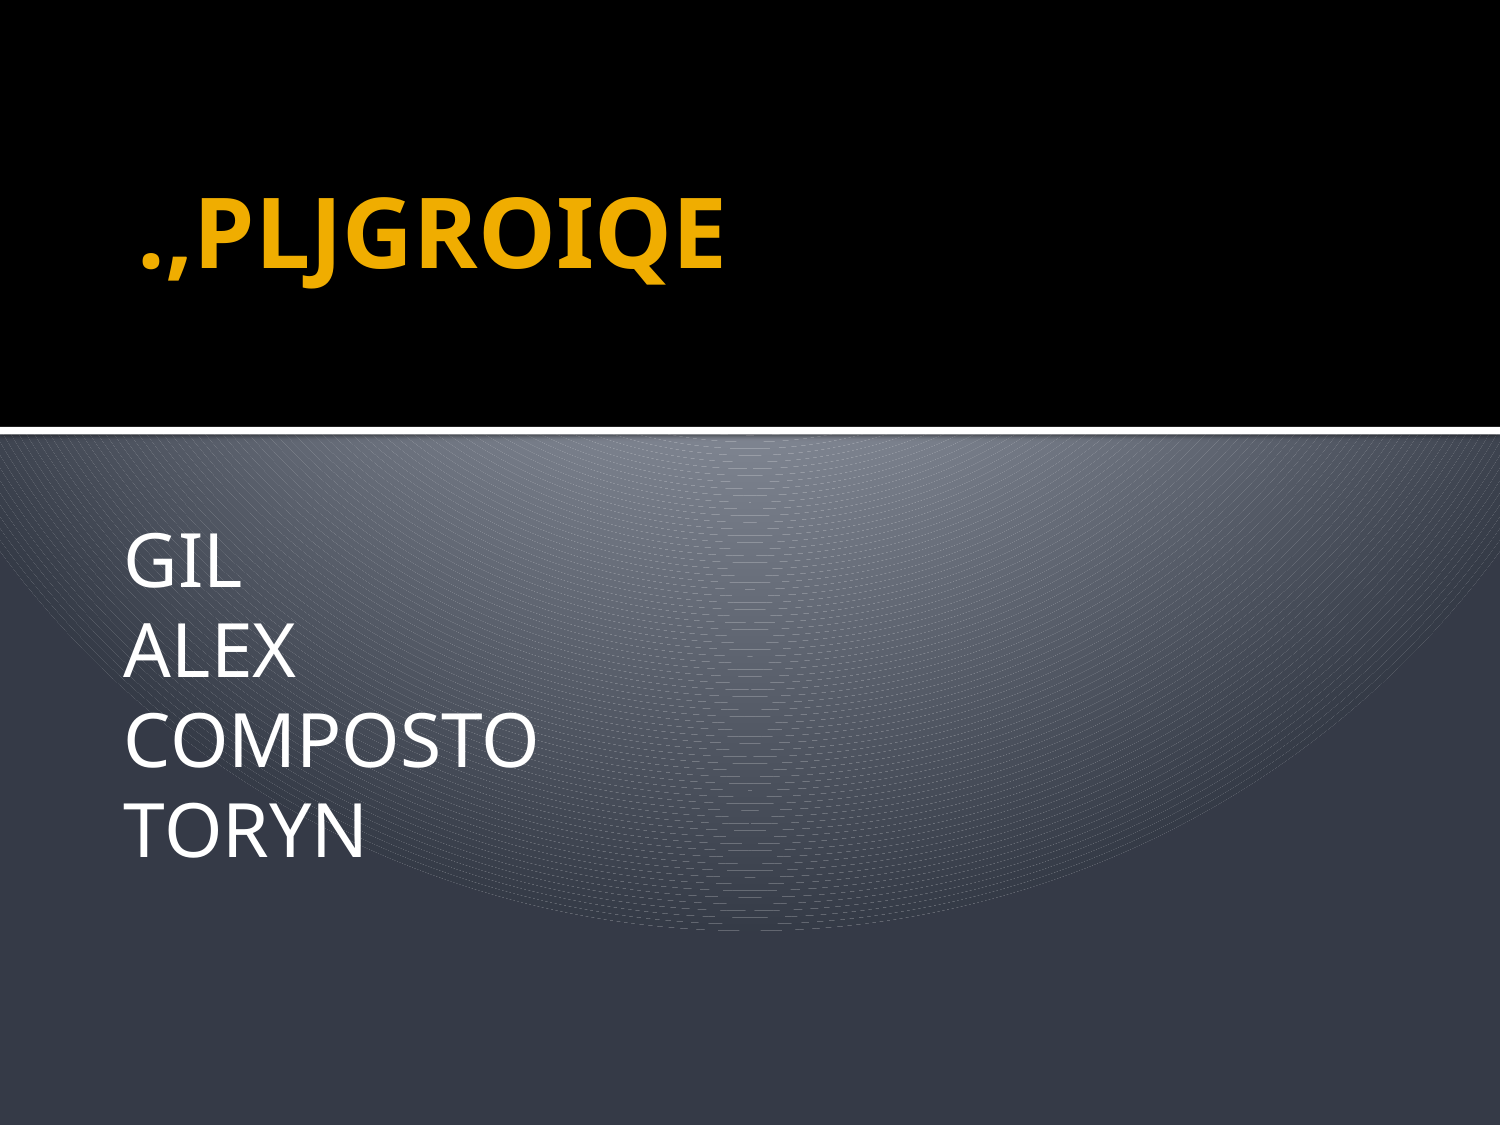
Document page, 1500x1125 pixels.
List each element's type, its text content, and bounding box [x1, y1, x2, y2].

title .,PLJGROIQE [123, 19, 1438, 288]
list GIL ALEX COMPOSTO TORYN [99, 512, 1416, 938]
